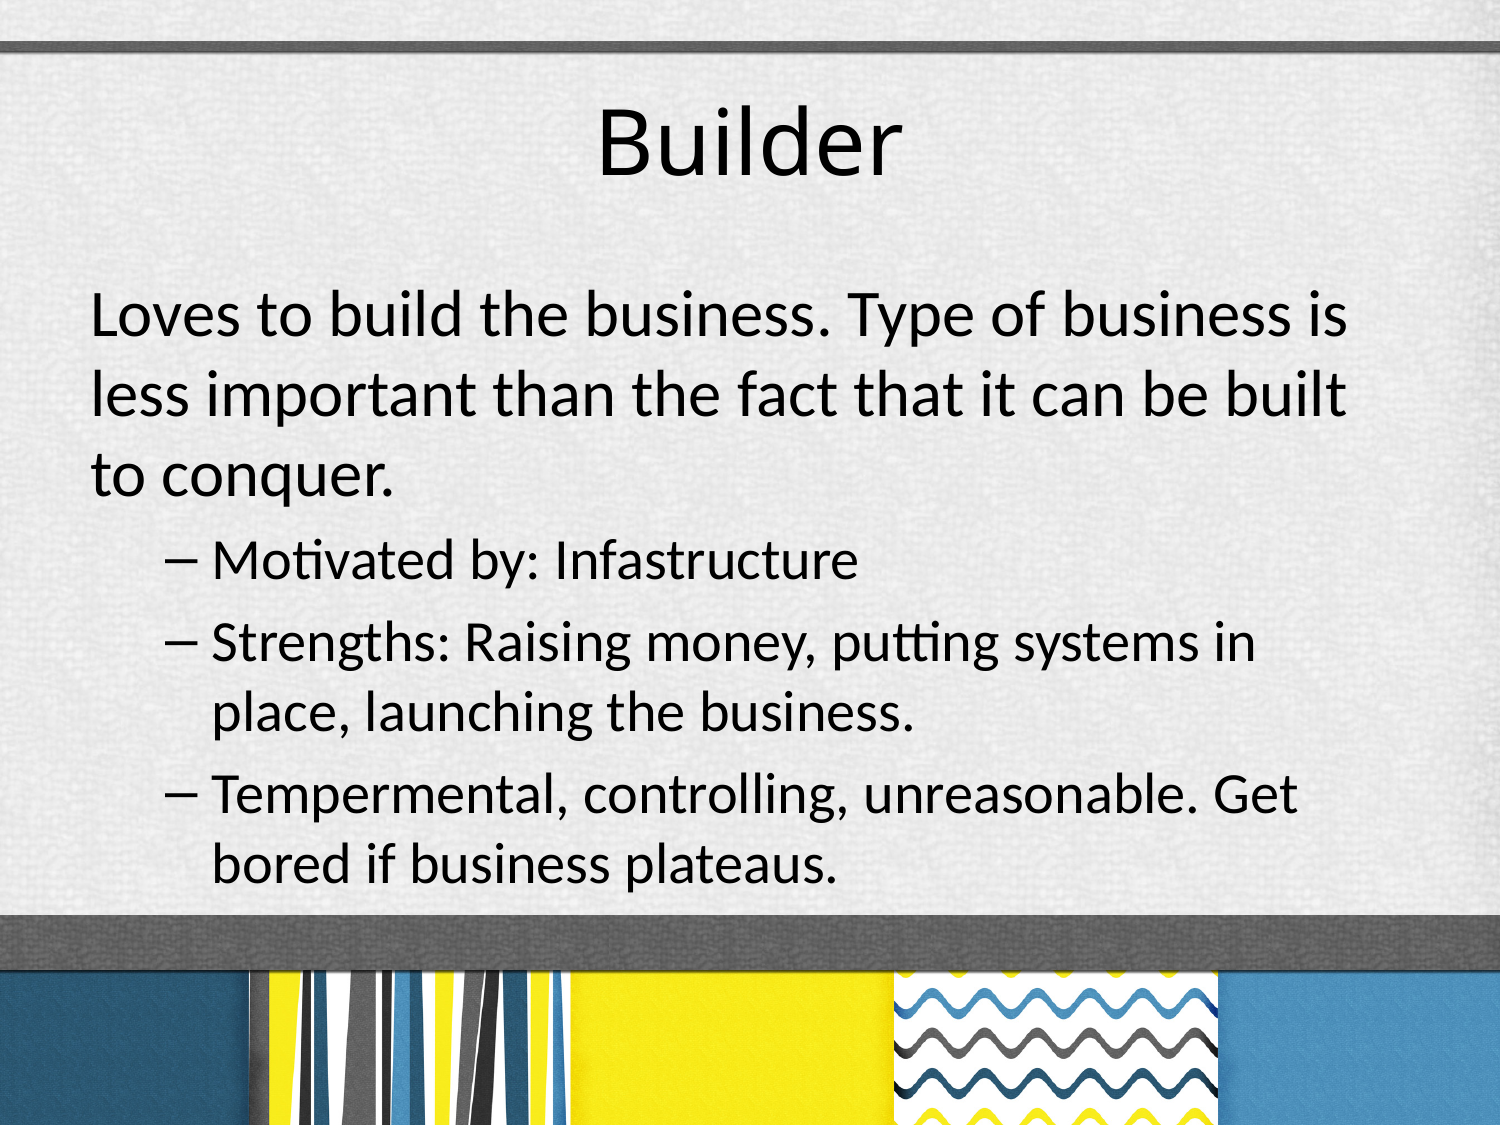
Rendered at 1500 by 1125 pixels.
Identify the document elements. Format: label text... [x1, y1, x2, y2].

title Builder [75, 45, 1425, 233]
list Loves to build the business. Type of business is less important than the fact that it can be built to conquer. Motivated by: Infastructure Strengths: Raising money, putting systems in place, launching the business. Tempermental, controlling, unreasonable. Get bored if business plateaus. [75, 262, 1425, 1005]
picture [0, 0, 1500, 1125]
